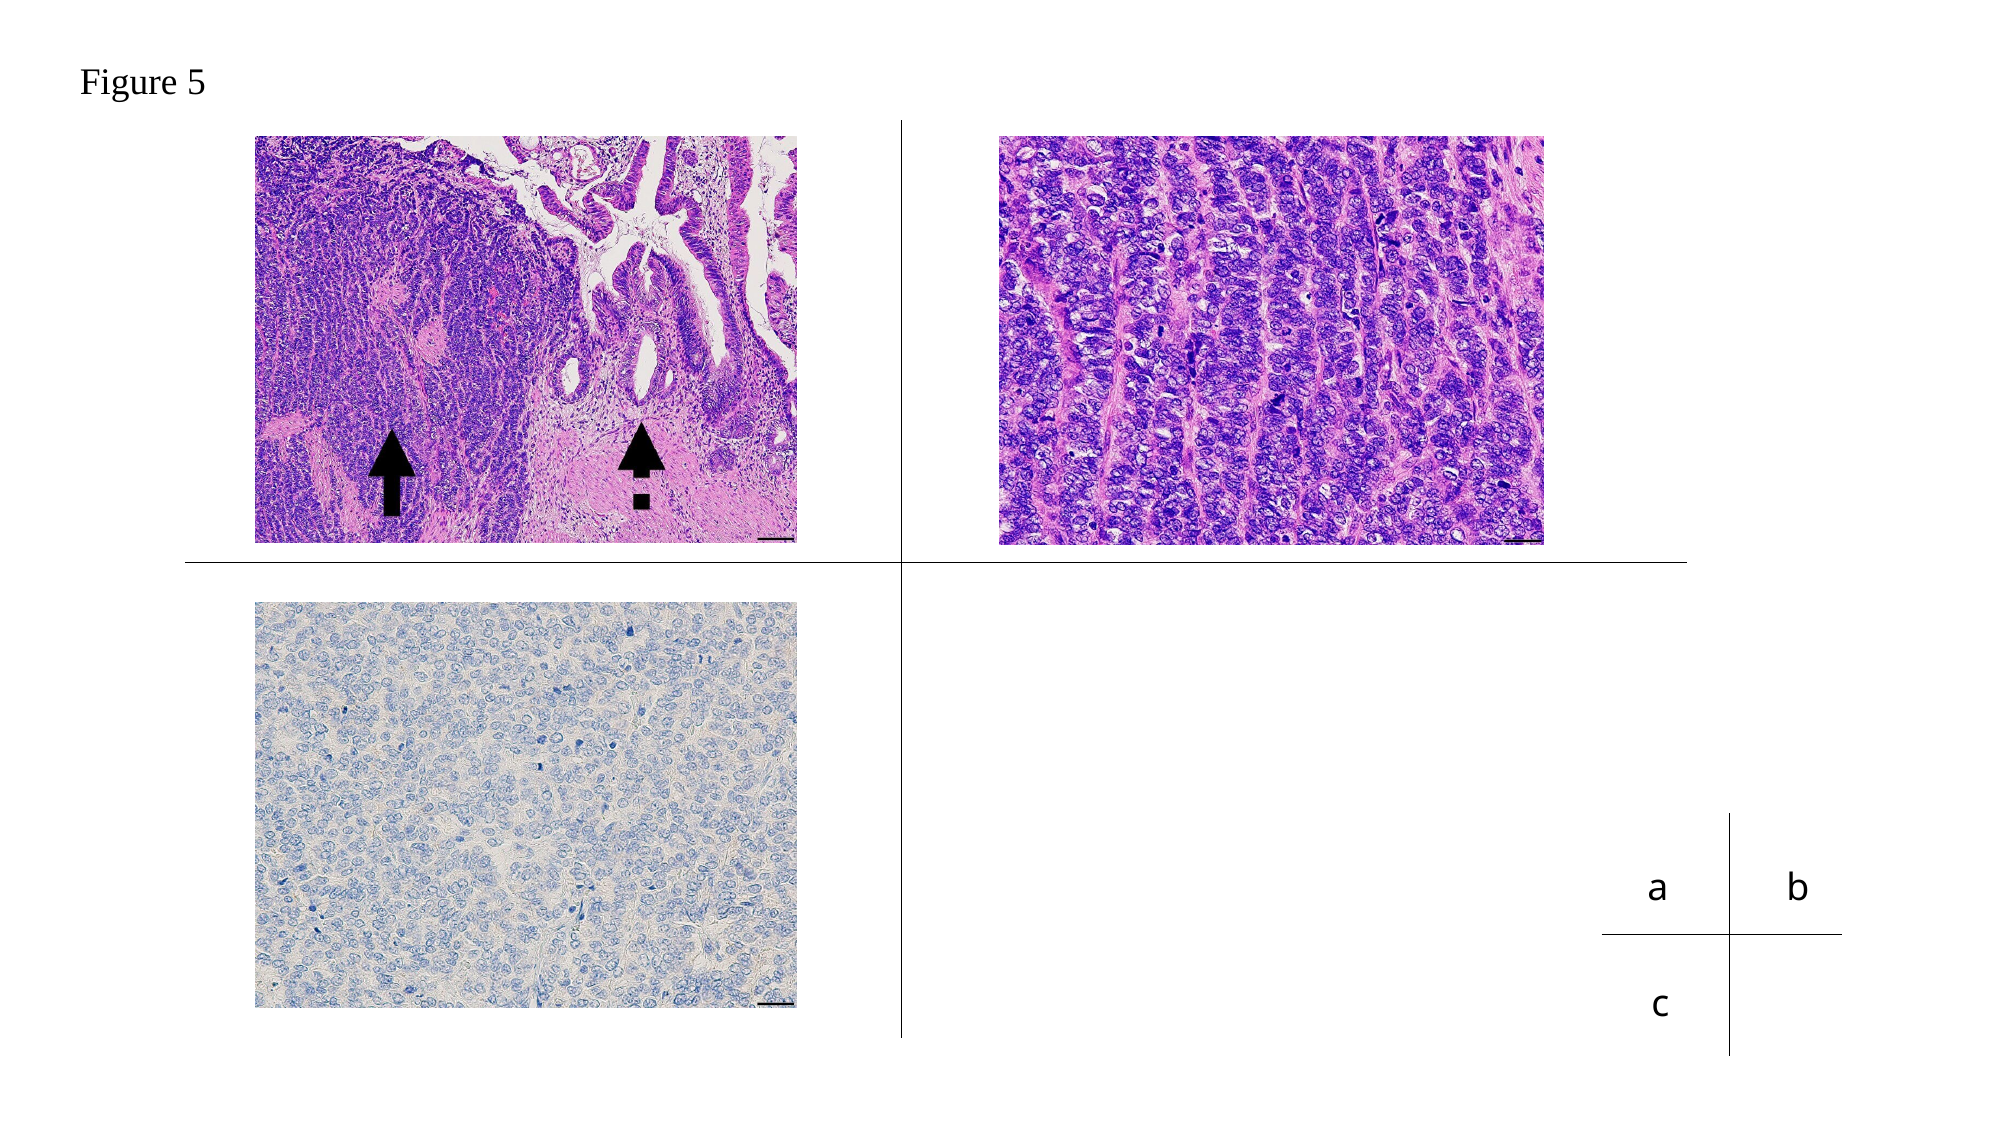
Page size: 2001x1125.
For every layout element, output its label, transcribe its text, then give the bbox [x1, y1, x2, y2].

picture [999, 136, 1544, 545]
picture [255, 602, 797, 1008]
picture [255, 136, 797, 543]
text_box Figure 5 [64, 49, 234, 110]
text_box a [1632, 855, 1700, 916]
text_box c [1636, 972, 1695, 1032]
text_box b [1771, 855, 1825, 916]
